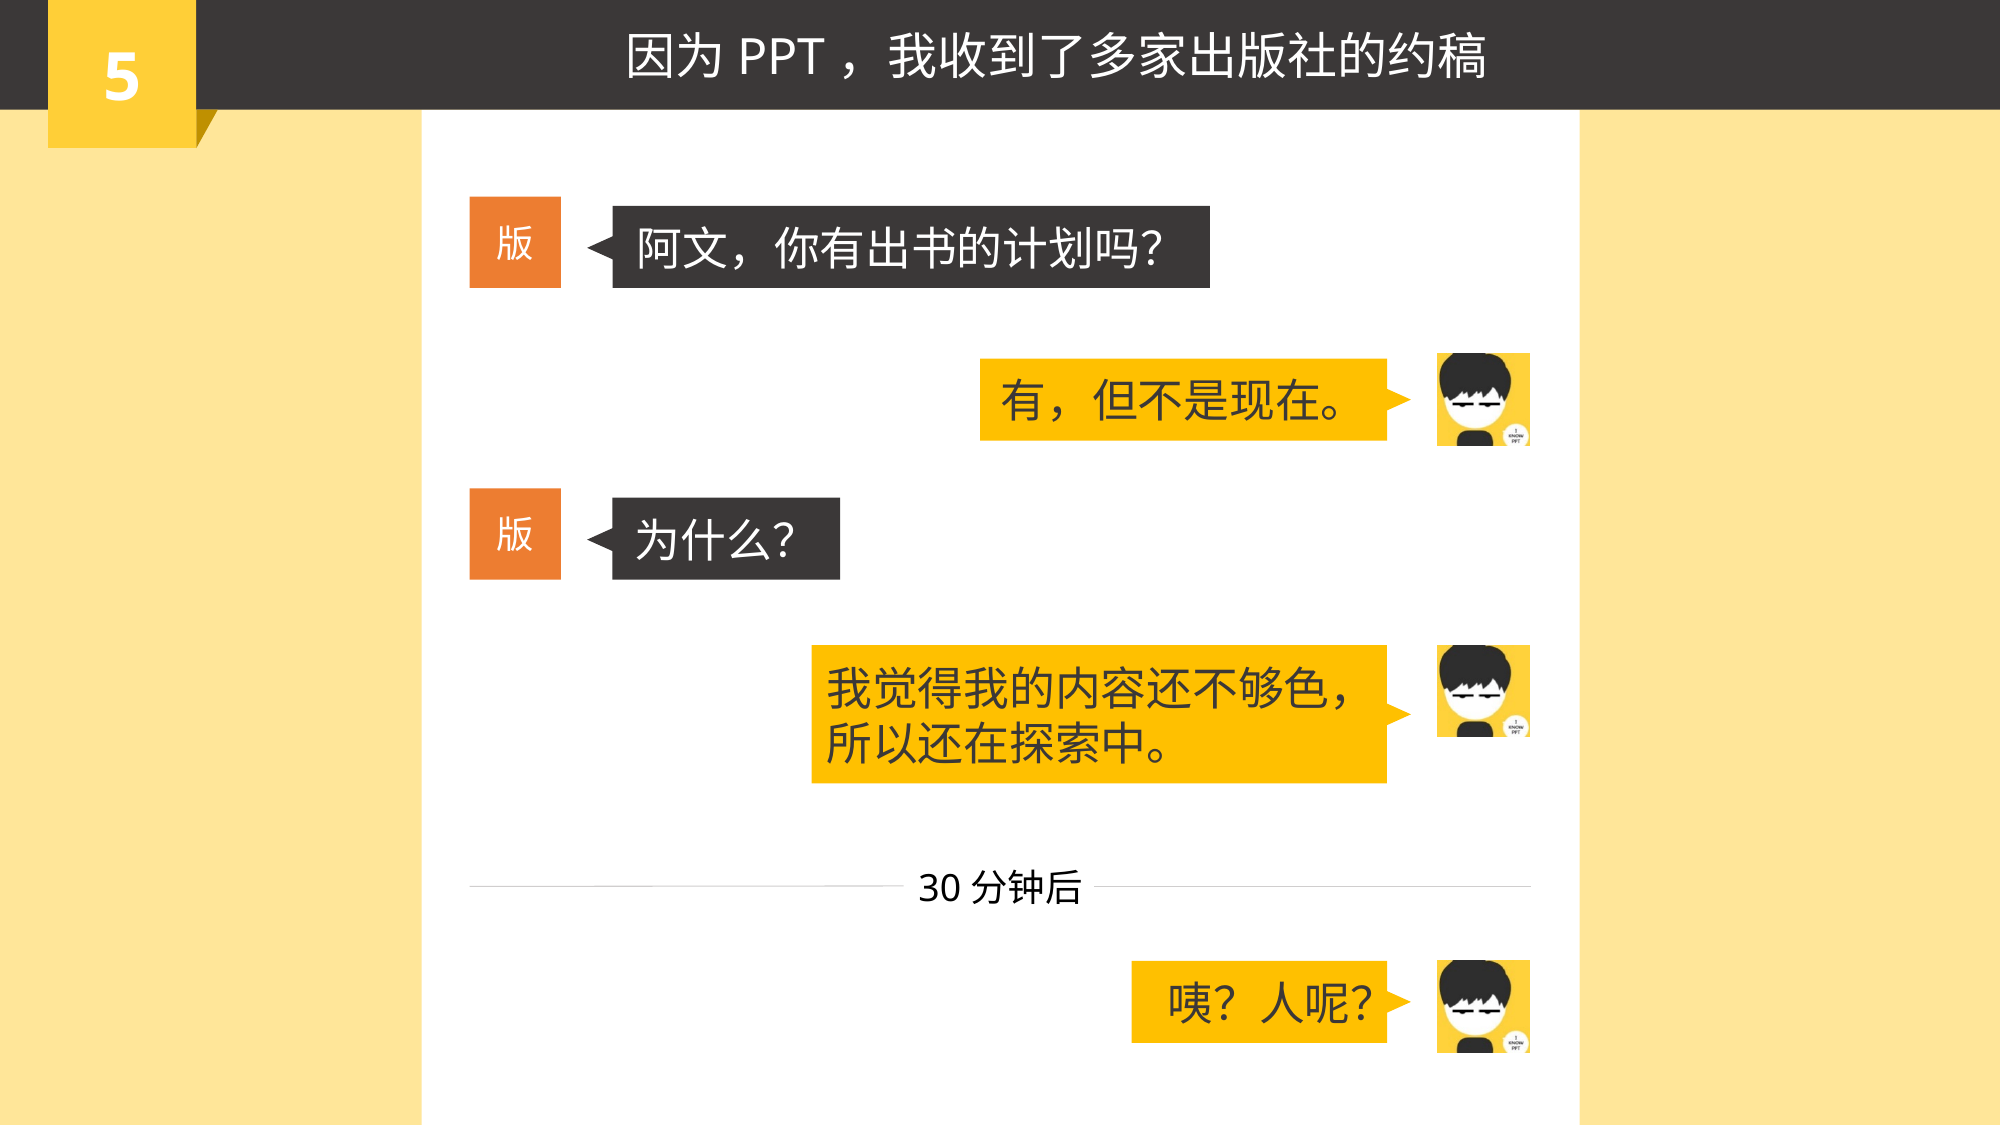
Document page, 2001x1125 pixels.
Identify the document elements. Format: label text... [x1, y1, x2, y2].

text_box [1131, 960, 1411, 1043]
text_box 版 [469, 487, 562, 581]
text_box 版 [469, 196, 562, 289]
text_box [0, 0, 47, 111]
picture [1437, 645, 1530, 737]
text_box 因为PPT，我收到了多家出版社的约稿 [610, 17, 1503, 92]
picture [1437, 353, 1530, 446]
text_box 30分钟后 [903, 856, 1098, 916]
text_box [587, 497, 841, 580]
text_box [811, 645, 1411, 784]
picture [1437, 960, 1530, 1053]
text_box [195, 108, 220, 149]
text_box 5 [47, 0, 197, 149]
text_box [587, 205, 1210, 288]
text_box [197, 0, 2000, 111]
text_box [421, 111, 1581, 1125]
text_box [979, 358, 1411, 441]
